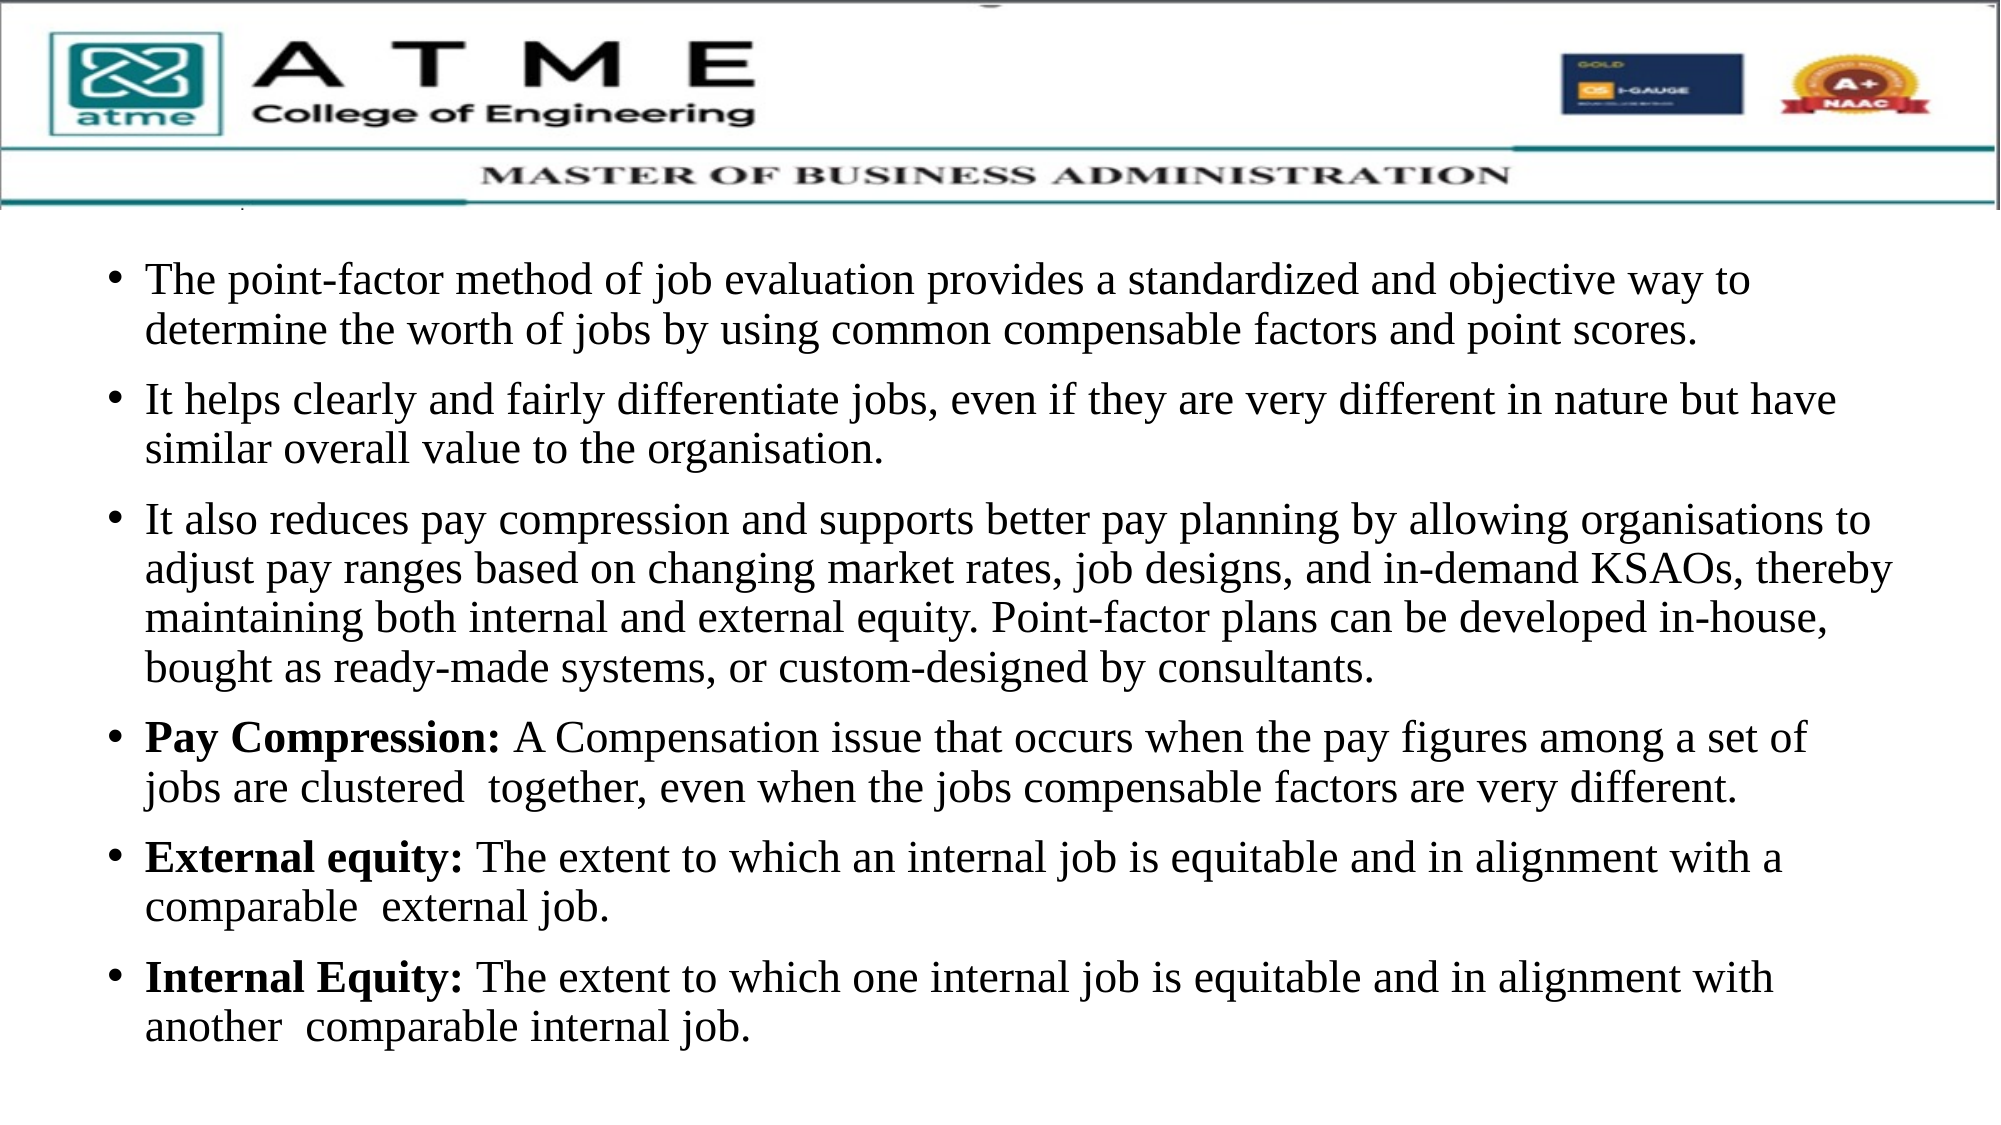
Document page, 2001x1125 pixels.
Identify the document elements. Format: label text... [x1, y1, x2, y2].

picture [0, 0, 2000, 210]
list The point-factor method of job evaluation provides a standardized and objective way to determine the worth of jobs by using common compensable factors and point scores. It helps clearly and fairly differentiate jobs, even if they are very different in nature but have similar overall value to the organisation. It also reduces pay compression and supports better pay planning by allowing organisations to adjust pay ranges based on changing market rates, job designs, and in-demand KSAOs, thereby maintaining both internal and external equity. Point-factor plans can be developed in-house, bought as ready-made systems, or custom-designed by consultants. Pay Compression: A Compensation issue that occurs when the pay figures among a set of jobs are clustered together, even when the jobs compensable factors are very different. External equity: The extent to which an internal job is equitable and in alignment with a comparable external job. Internal Equity: The extent to which one internal job is equitable and in alignment with another comparable internal job. [92, 247, 1910, 1014]
